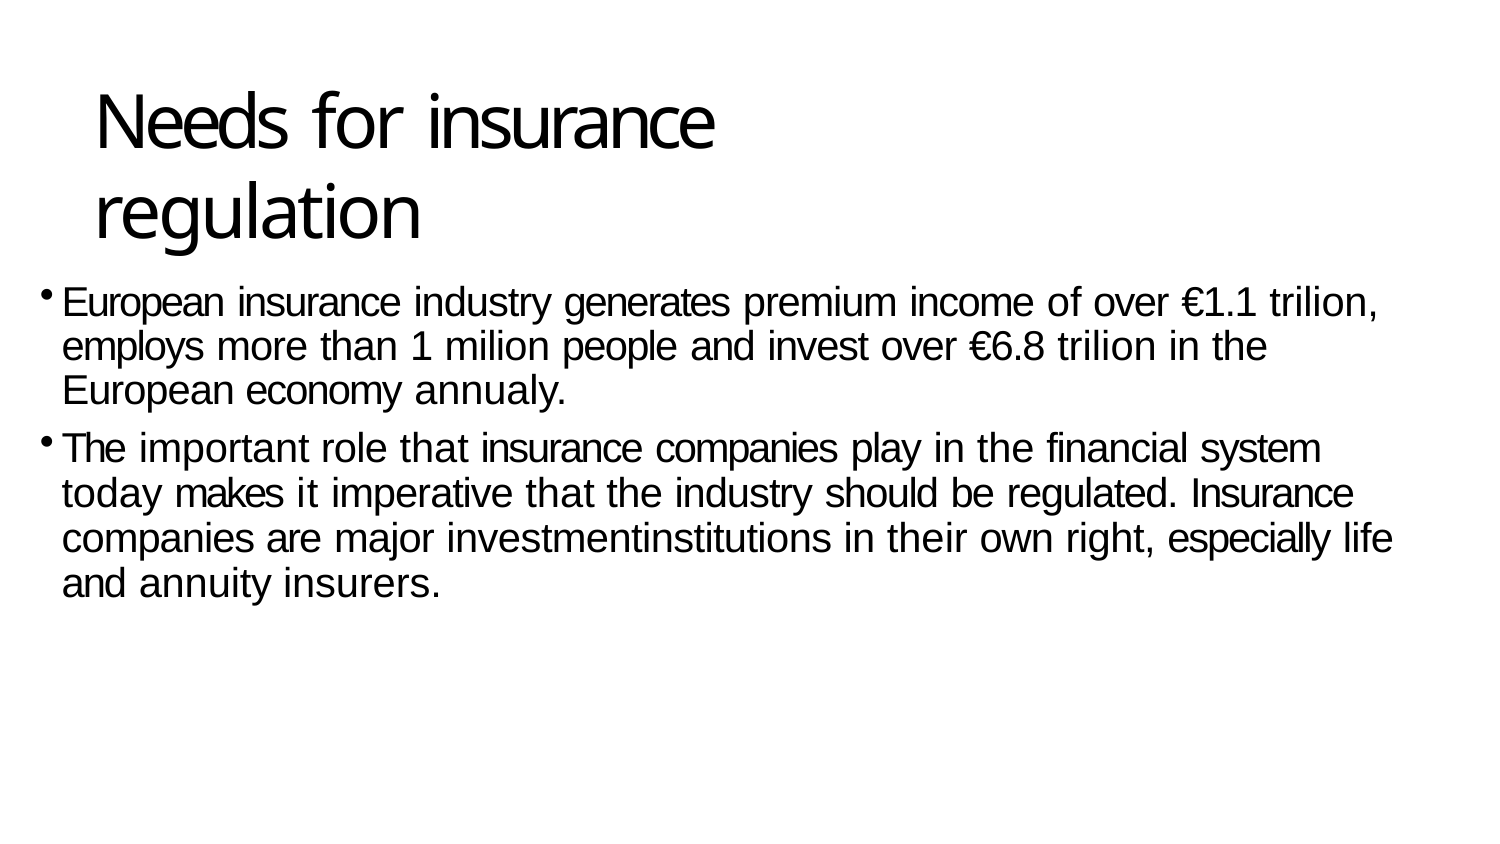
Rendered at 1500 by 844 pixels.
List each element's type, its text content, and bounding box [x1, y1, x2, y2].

title Needs for insurance regulation [91, 71, 1054, 254]
text_box European insurance industry generates premium income of over €1.1 trilion, employs more than 1 milion people and invest over €6.8 trilion in the European economy annualy. The important role that insurance companies play in the financial system today makes it imperative that the industry should be regulated. Insurance companies are major investmentinstitutions in their own right, especially life and annuity insurers. [37, 272, 1415, 607]
